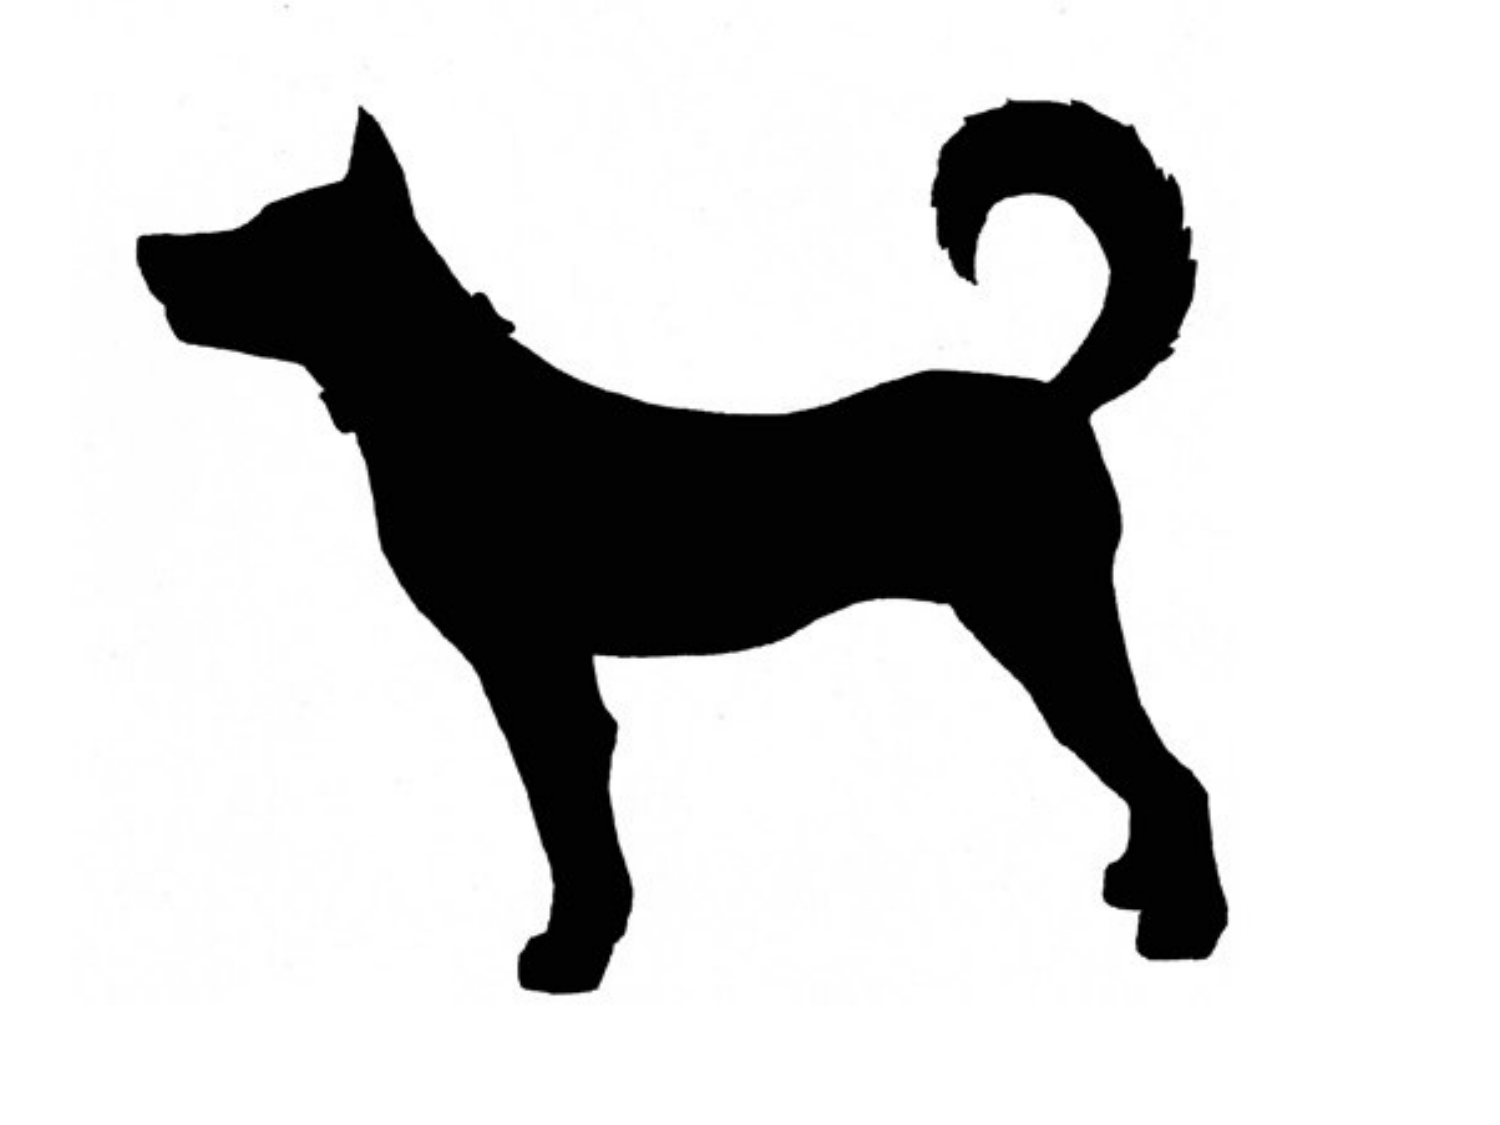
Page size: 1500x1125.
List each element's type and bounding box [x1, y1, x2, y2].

picture [34, 0, 1383, 1067]
